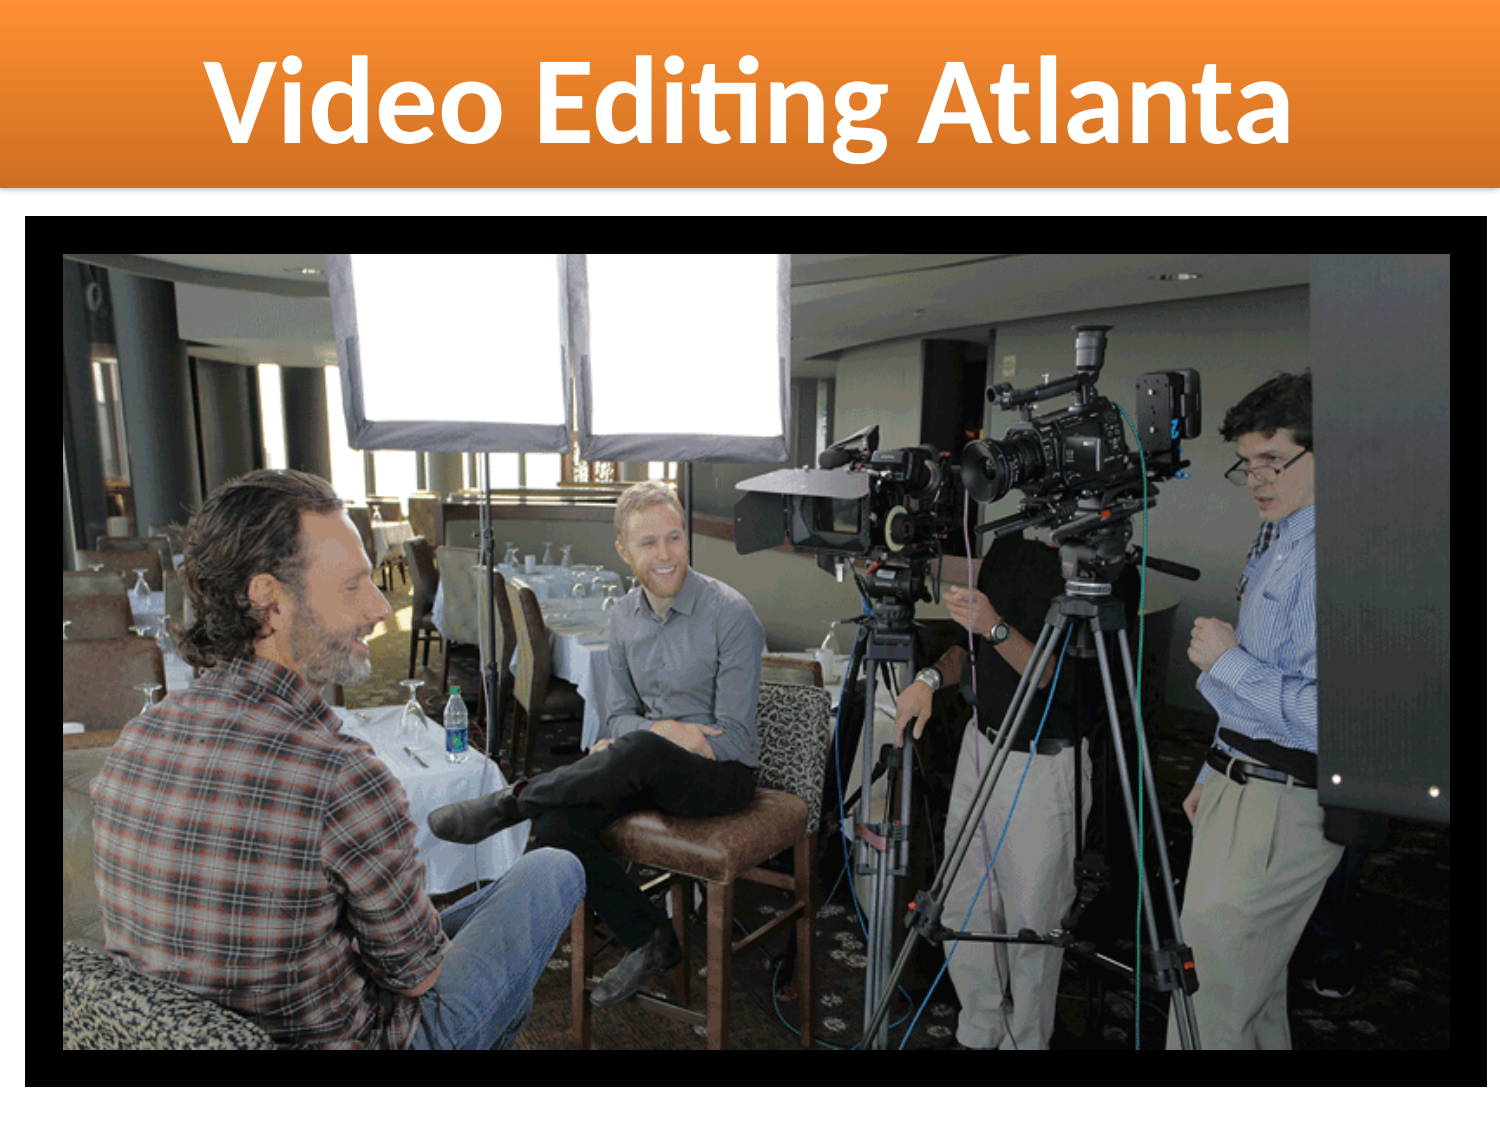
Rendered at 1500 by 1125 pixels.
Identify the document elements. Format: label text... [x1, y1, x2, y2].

title Video Editing Atlanta [0, 0, 1500, 188]
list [62, 253, 1451, 1051]
